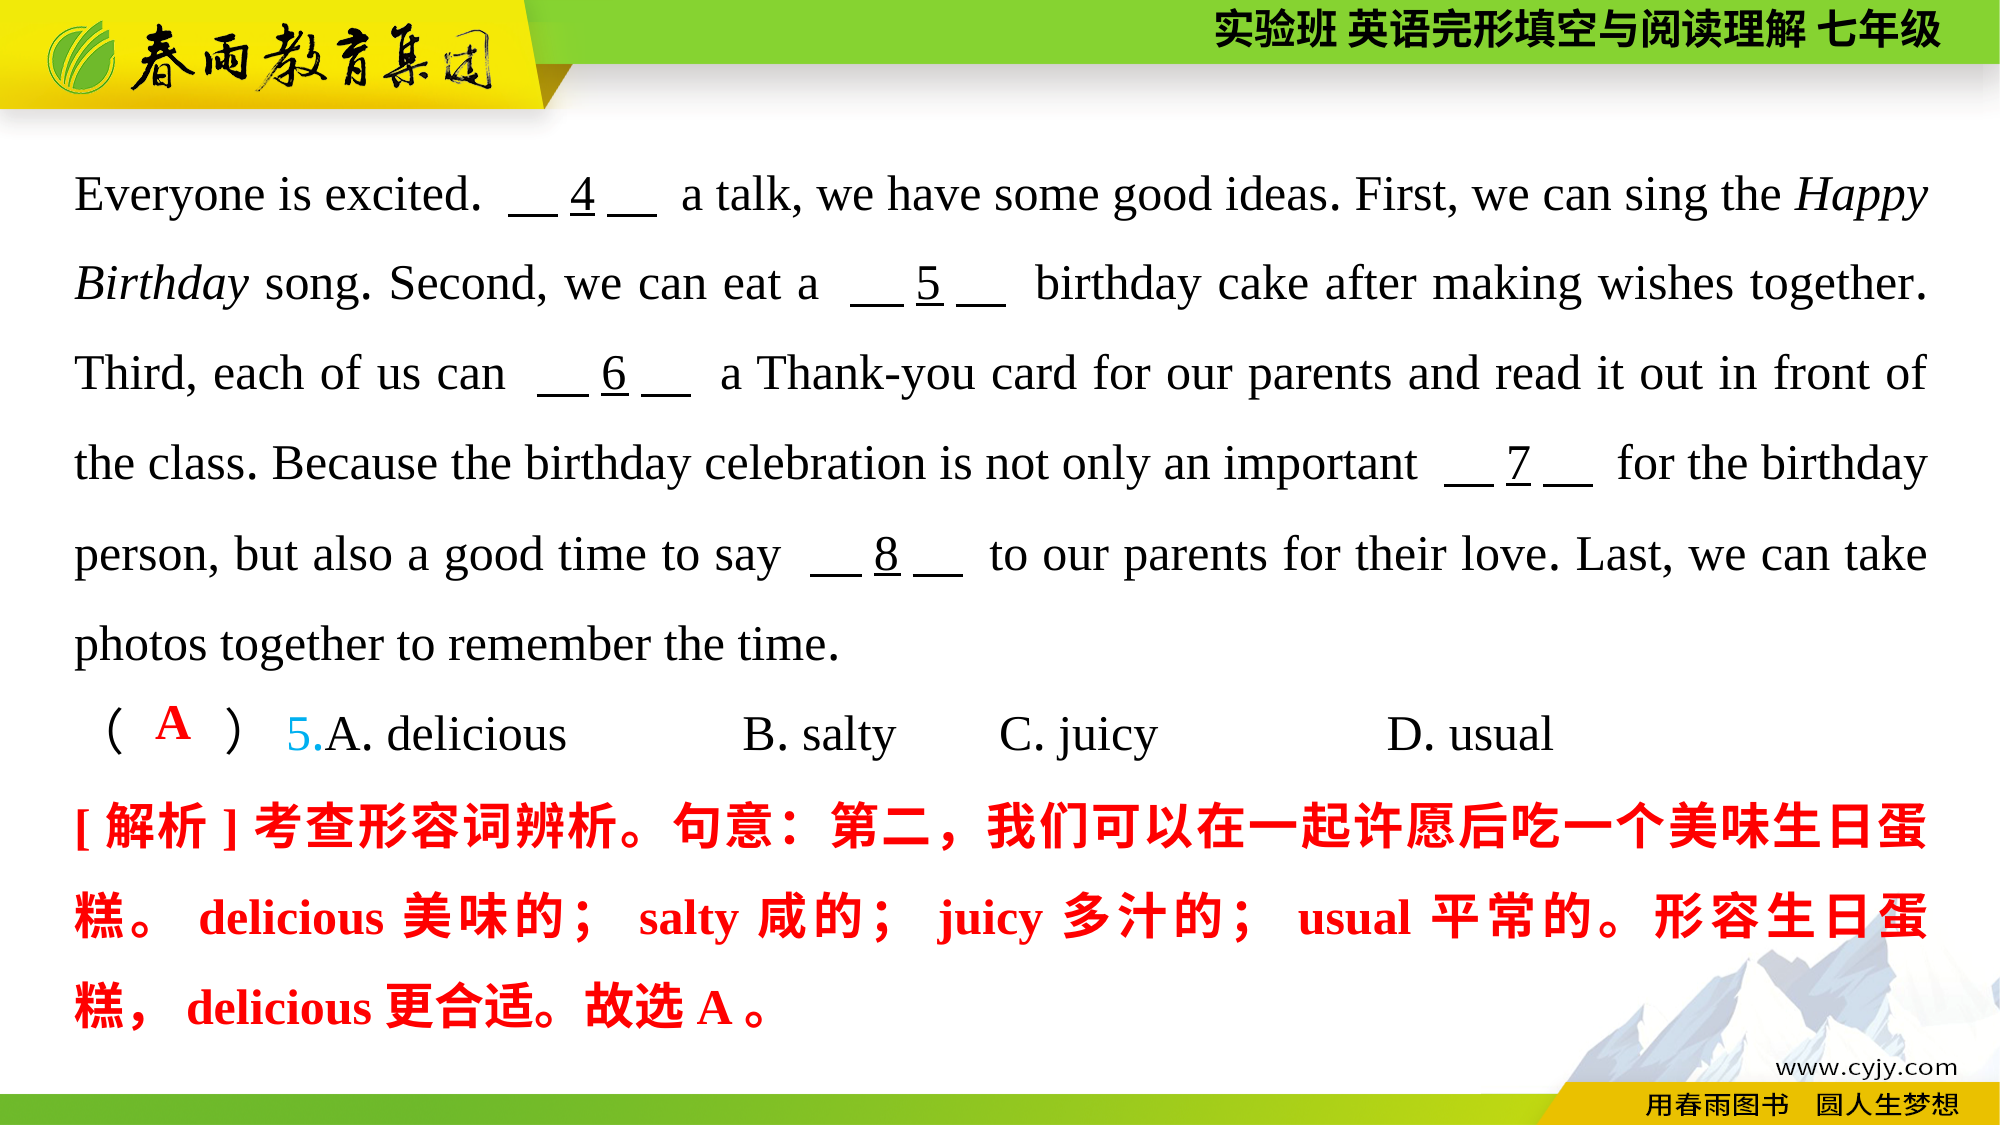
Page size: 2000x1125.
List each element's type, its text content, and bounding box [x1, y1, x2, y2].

text_box [解析]考查形容词辨析。句意：第二，我们可以在一起许愿后吃一个美味生日蛋糕。delicious美味的；salty咸的；juicy多汁的；usual平常的。形容生日蛋糕，delicious更合适。故选A。 [59, 756, 1944, 1042]
text_box A [140, 682, 207, 757]
text_box （ ）5.A. delicious B. salty C. juicy D. usual [59, 663, 1944, 756]
picture [0, 0, 2000, 1125]
list Everyone is excited. 4 a talk, we have some good ideas. First, we can sing the Happy Birthday song. Second, we can eat a 5 birthday cake after making wishes together. Third, each of us can 6 a Thank-you card for our parents and read it out in front of the class. Because the birthday celebration is not only an important 7 for the birthday person, but also a good time to say 8 to our parents for their love. Last, we can take photos together to remember the time. [59, 122, 1944, 663]
